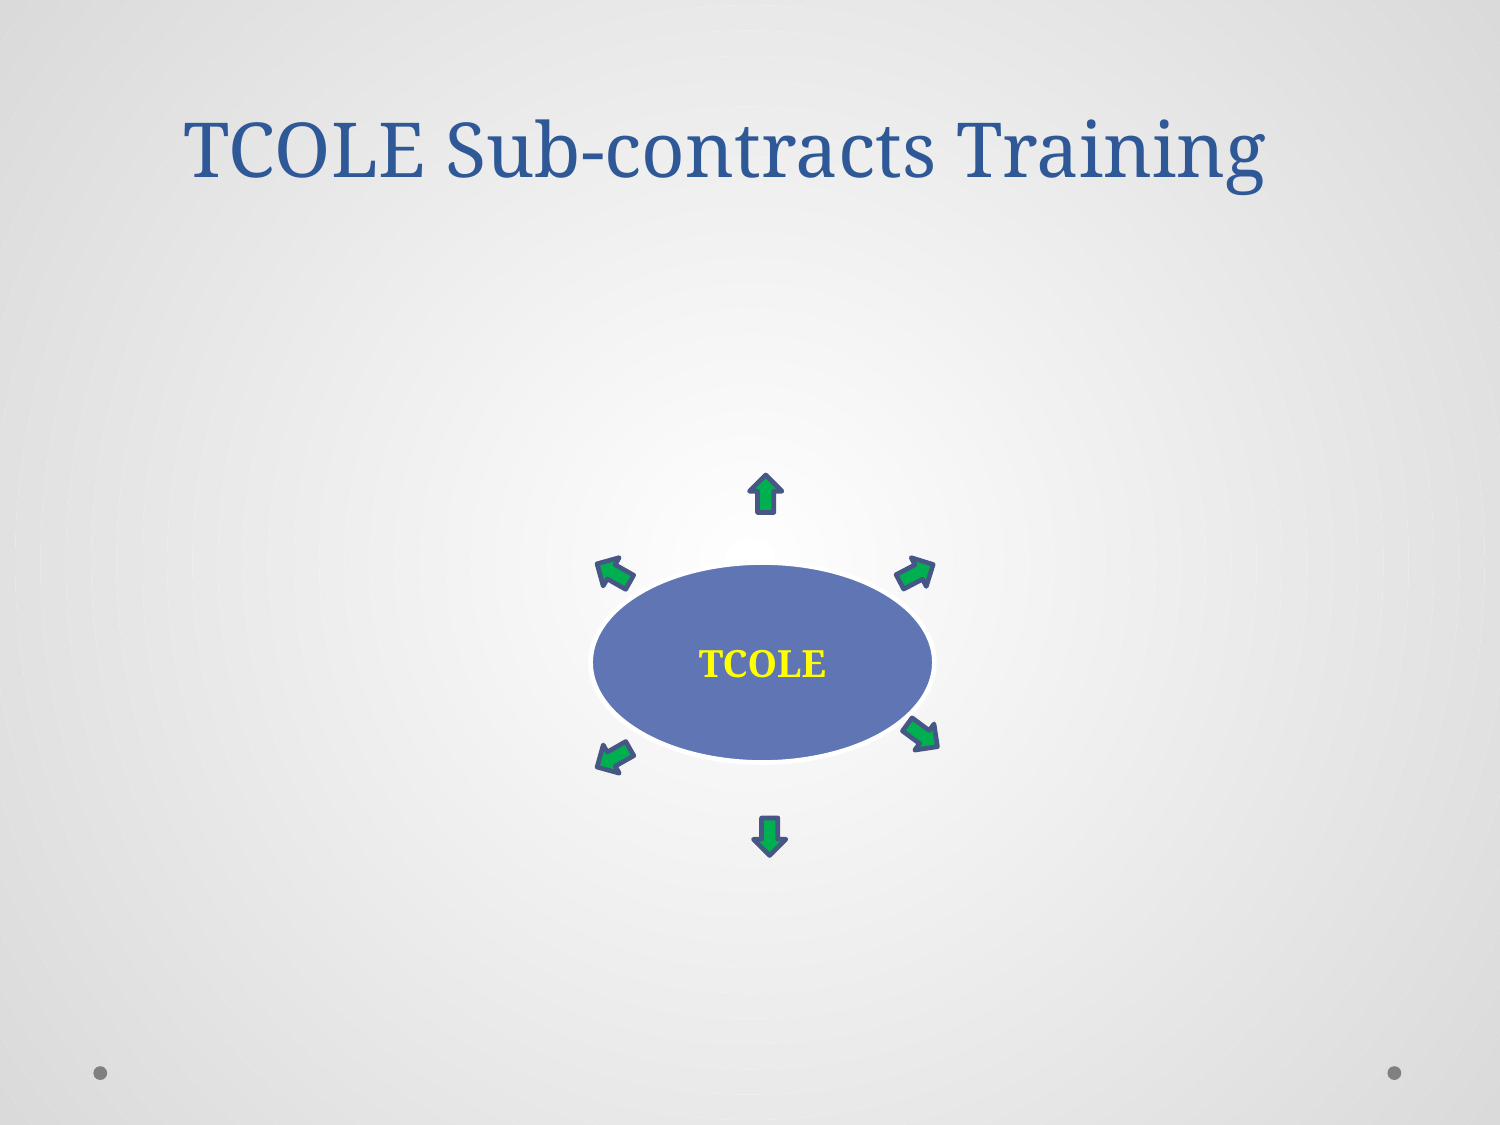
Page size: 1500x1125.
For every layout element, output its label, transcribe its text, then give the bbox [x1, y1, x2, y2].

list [74, 262, 1451, 1063]
title TCOLE Sub-contracts Training [75, 75, 1375, 200]
